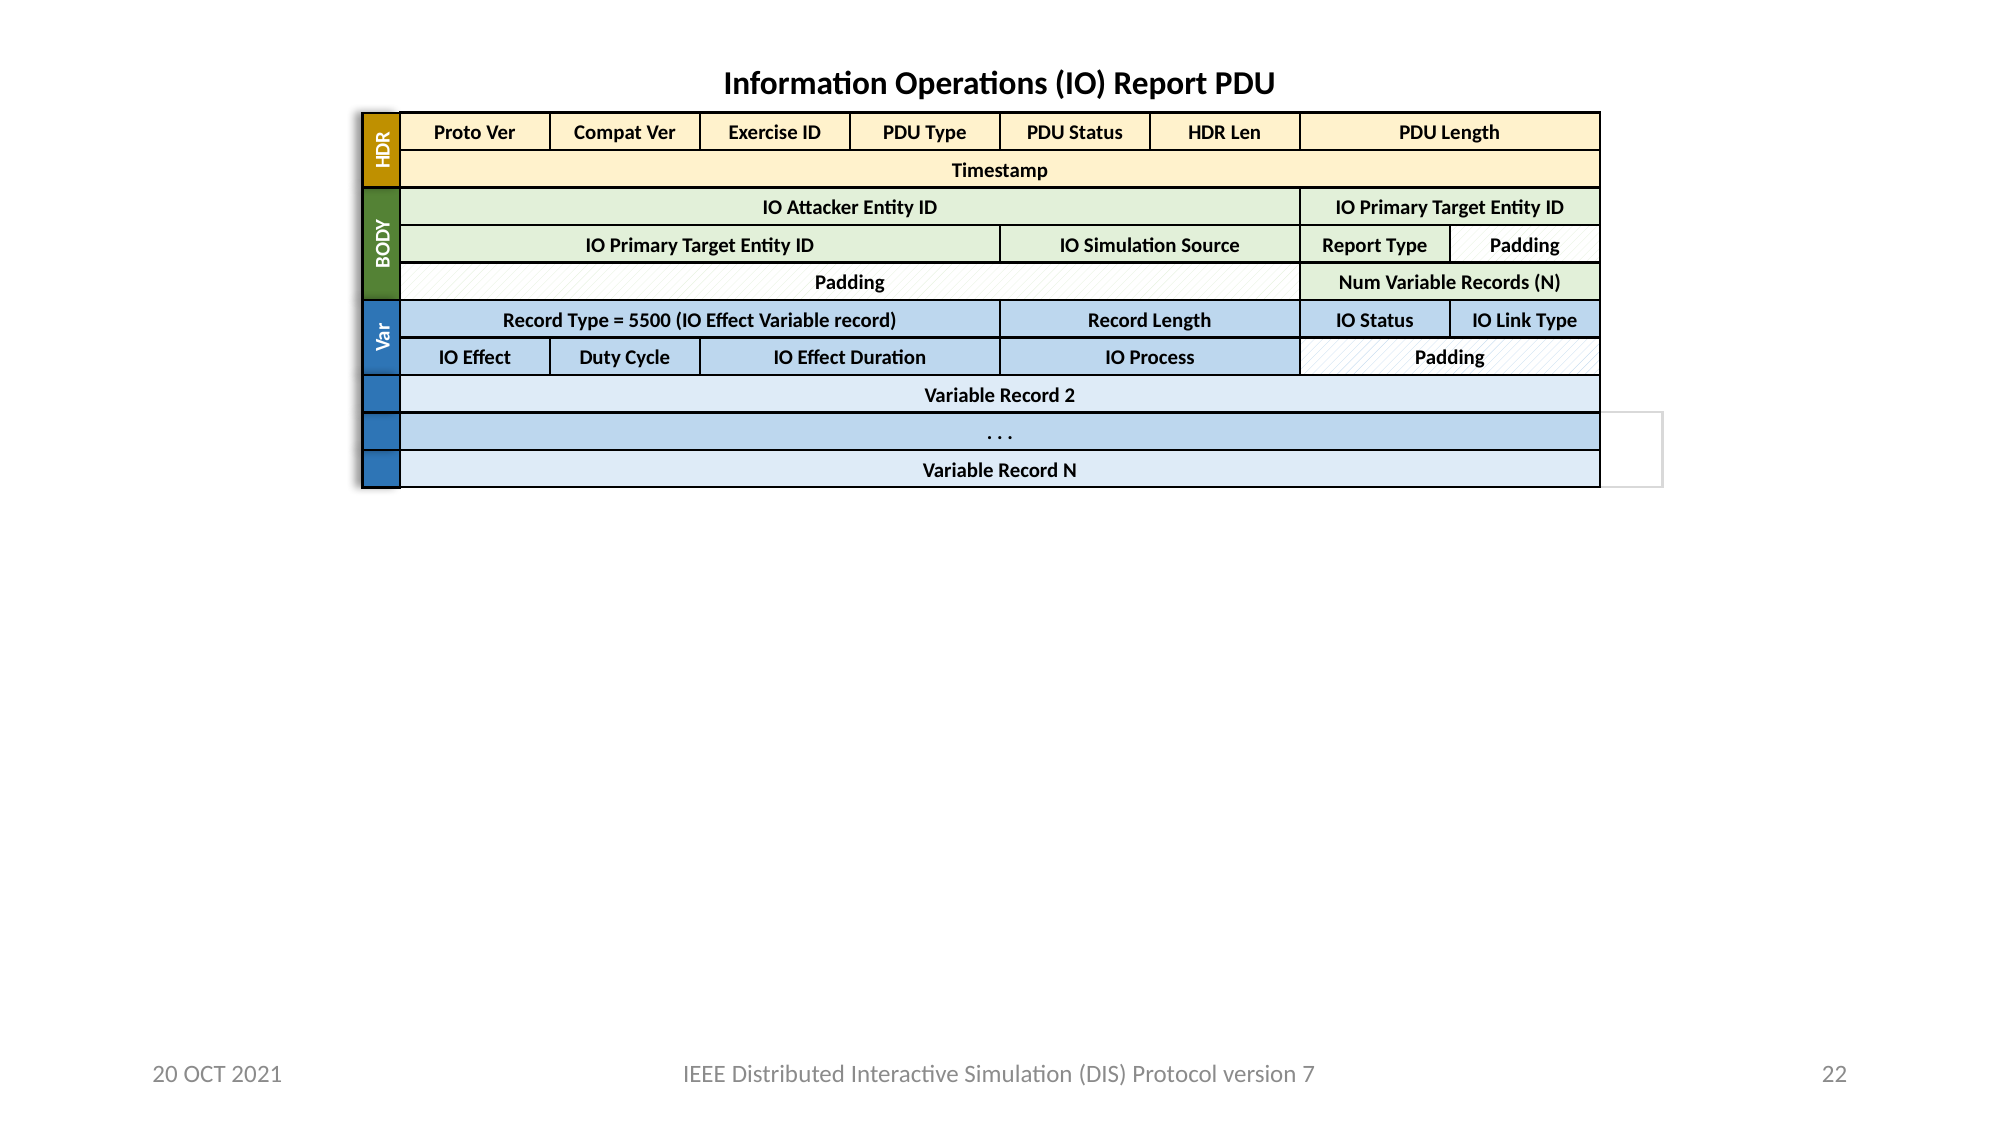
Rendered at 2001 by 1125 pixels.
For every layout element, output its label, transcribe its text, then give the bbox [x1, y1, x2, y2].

text_box Padding [1301, 338, 1601, 374]
text_box Timestamp [401, 149, 1601, 186]
text_box Compat Ver [549, 111, 699, 149]
text_box Information Operations (IO) Report PDU [699, 61, 1301, 101]
text_box IO Primary Target Entity ID [1299, 186, 1601, 226]
text_box IO Attacker Entity ID [399, 186, 1299, 224]
text_box IO Link Type [1449, 299, 1601, 338]
text_box Num Variable Records (N) [1301, 261, 1601, 299]
text_box Var [361, 299, 401, 373]
text_box IO Primary Target Entity ID [399, 224, 999, 263]
text_box Variable Record 2 [401, 374, 1601, 411]
text_box . . . [401, 411, 1601, 451]
text_box HDR [361, 112, 401, 189]
slide_number 22 [1412, 1042, 1863, 1103]
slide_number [137, 1042, 588, 1103]
text_box Padding [401, 263, 1301, 299]
text_box Padding [1451, 226, 1601, 261]
footer IEEE Distributed Interactive Simulation (DIS) Protocol version 7 [662, 1042, 1338, 1103]
text_box [361, 414, 401, 451]
text_box IO Effect Duration [699, 336, 1001, 376]
text_box [361, 451, 401, 489]
text_box IO Effect [399, 336, 549, 376]
text_box [1601, 411, 1664, 488]
text_box Record Type = 5500 (IO Effect Variable record) [401, 299, 999, 336]
text_box Exercise ID [699, 111, 849, 149]
text_box IO Simulation Source [999, 224, 1299, 263]
text_box IO Status [1299, 299, 1449, 338]
text_box Variable Record N [401, 451, 1601, 488]
text_box PDU Status [999, 111, 1149, 149]
text_box PDU Type [849, 111, 999, 149]
text_box [361, 374, 401, 414]
text_box Record Length [999, 299, 1299, 336]
text_box BODY [361, 189, 401, 299]
text_box Proto Ver [399, 111, 549, 149]
text_box IO Process [1001, 336, 1301, 376]
text_box PDU Length [1299, 111, 1601, 149]
text_box Duty Cycle [549, 336, 699, 376]
text_box Report Type [1299, 224, 1451, 263]
text_box HDR Len [1149, 111, 1299, 149]
